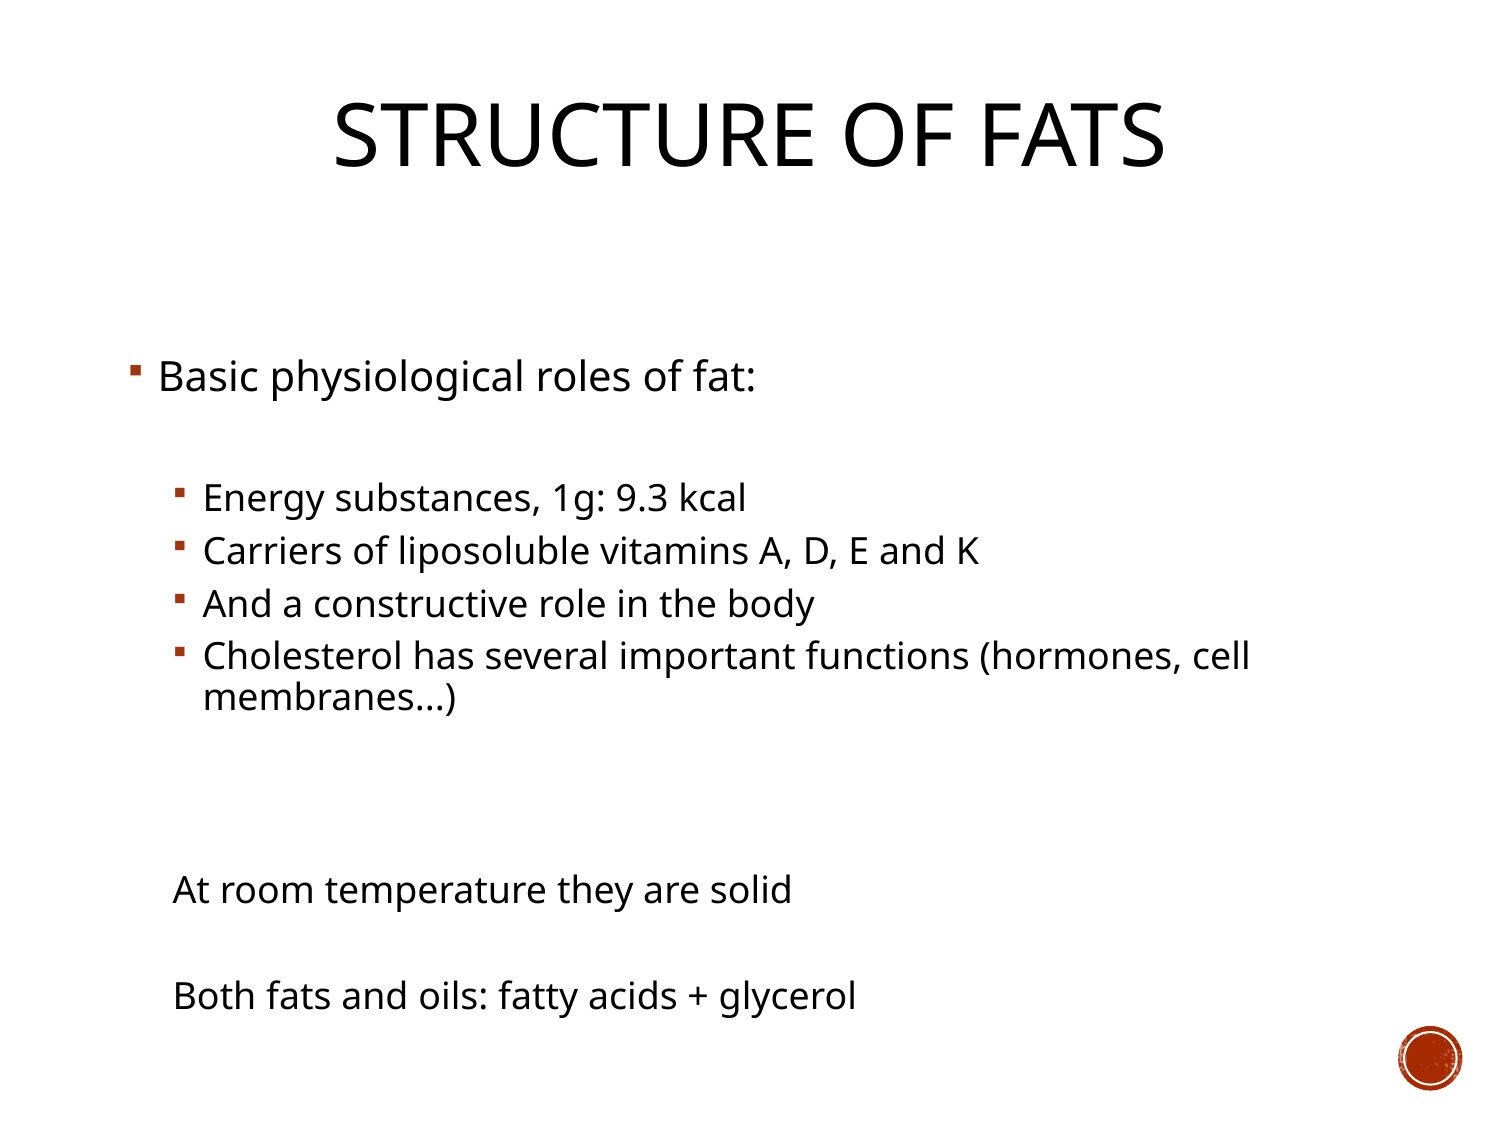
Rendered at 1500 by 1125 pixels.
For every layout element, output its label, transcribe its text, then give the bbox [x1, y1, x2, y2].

list Basic physiological roles of fat: Energy substances, 1g: 9.3 kcal Carriers of liposoluble vitamins A, D, E and K And a constructive role in the body Cholesterol has several important functions (hormones, cell membranes...) At room temperature they are solid Both fats and oils: fatty acids + glycerol [112, 348, 1459, 1013]
title Structure of fats [112, 79, 1388, 197]
